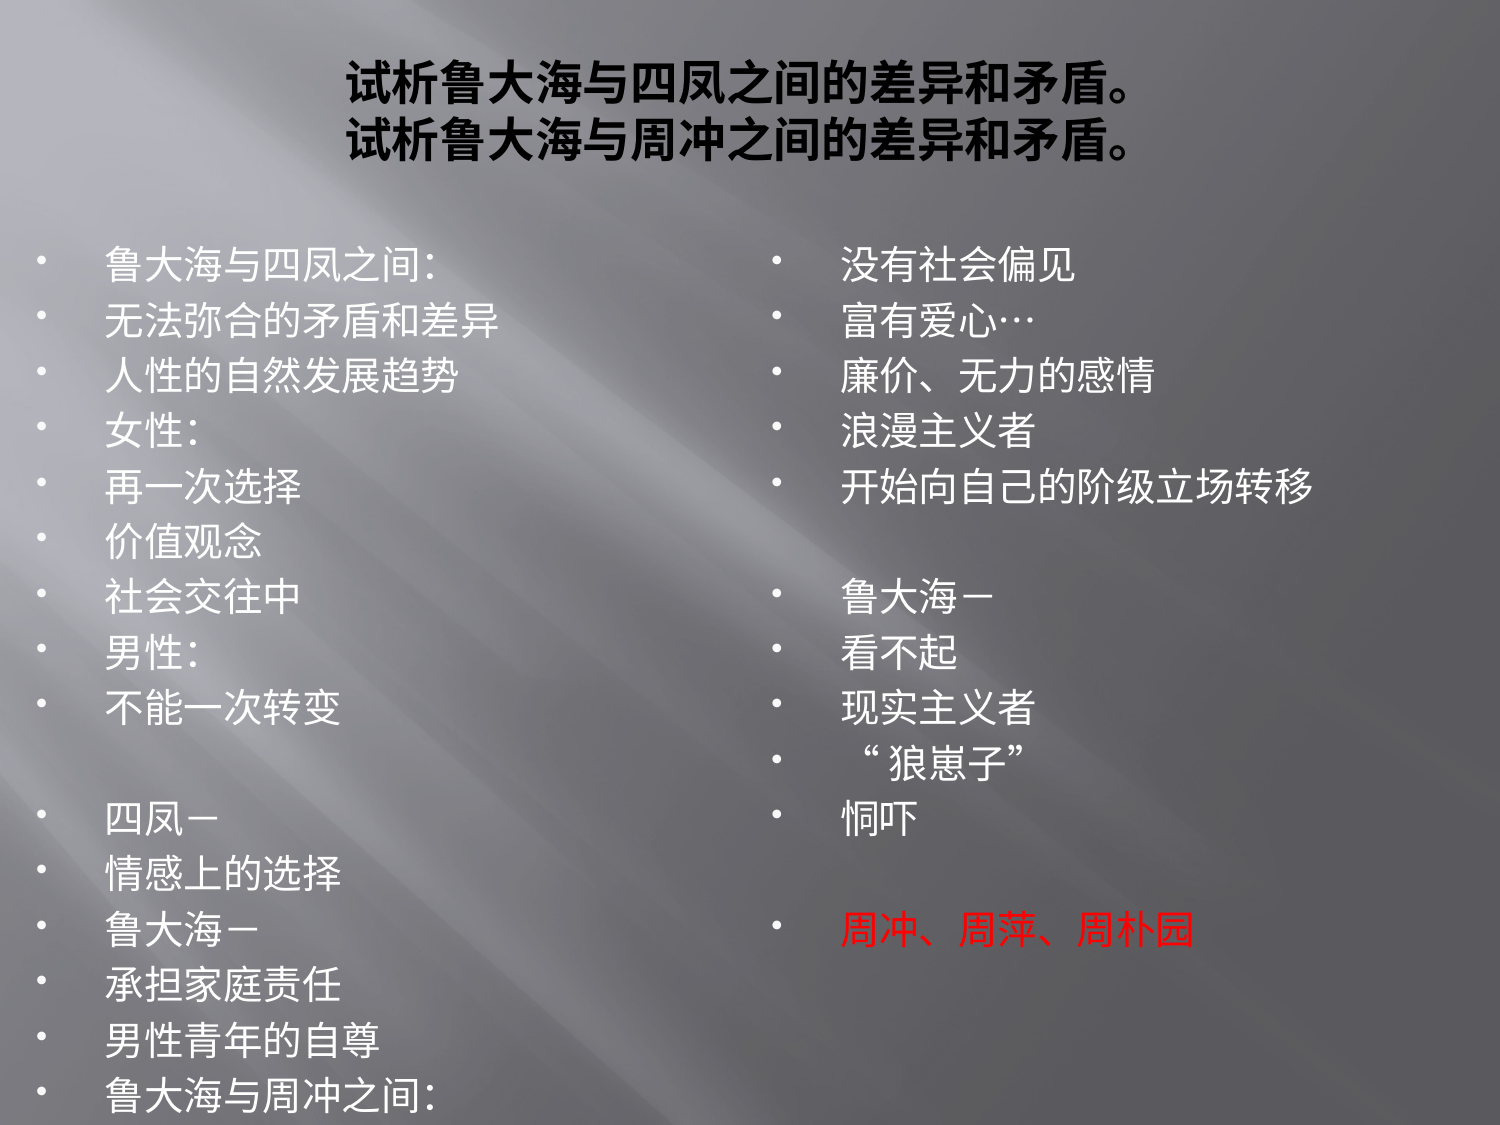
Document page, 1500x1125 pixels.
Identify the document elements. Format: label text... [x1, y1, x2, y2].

list 鲁大海与四凤之间： 无法弥合的矛盾和差异 人性的自然发展趋势 女性： 再一次选择 价值观念 社会交往中 男性： 不能一次转变 四凤－ 情感上的选择 鲁大海－ 承担家庭责任 男性青年的自尊 鲁大海与周冲之间： 周冲－ 没有社会偏见 富有爱心… 廉价、无力的感情 浪漫主义者 开始向自己的阶级立场转移 鲁大海－ 看不起 现实主义者 “狼崽子” 恫吓 周冲、周萍、周朴园 [0, 232, 1500, 1125]
title 试析鲁大海与四凤之间的差异和矛盾。 试析鲁大海与周冲之间的差异和矛盾。 [75, 45, 1425, 232]
